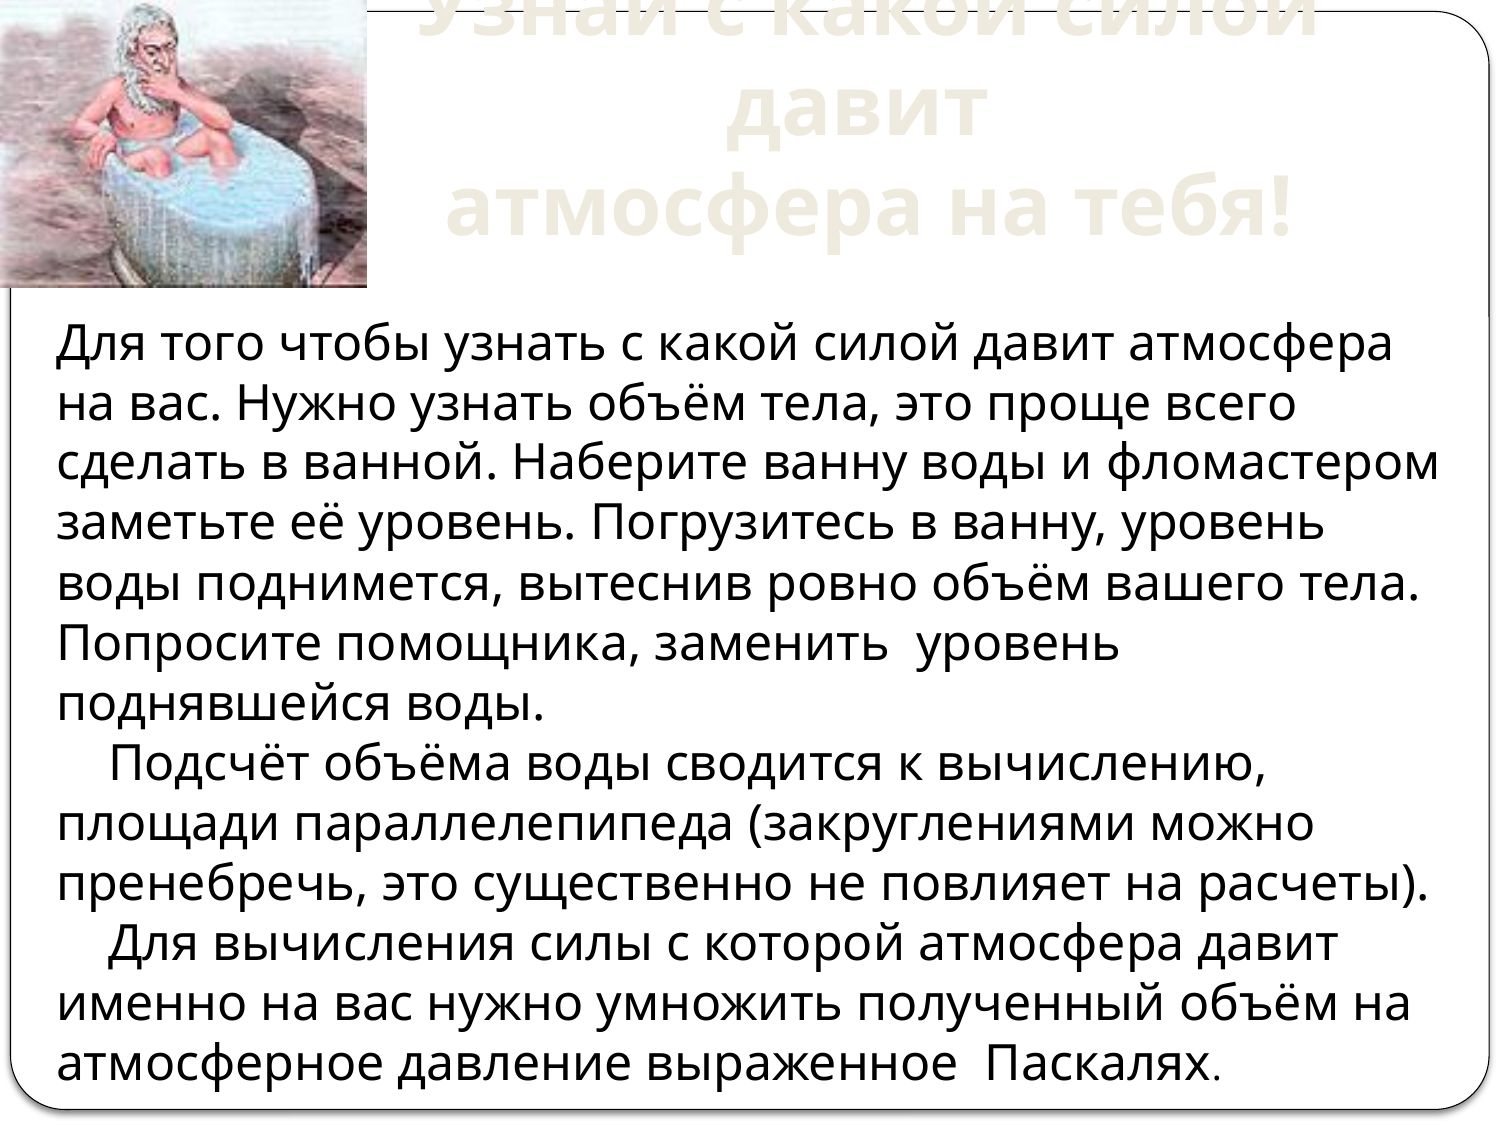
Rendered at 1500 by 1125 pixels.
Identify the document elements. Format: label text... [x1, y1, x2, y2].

title Узнай с какой силой давит атмосфера на тебя! [373, 30, 1425, 268]
text_box Для того чтобы узнать с какой силой давит атмосфера на вас. Нужно узнать объём тела, это проще всего сделать в ванной. Наберите ванну воды и фломастером заметьте её уровень. Погрузитесь в ванну, уровень воды поднимется, вытеснив ровно объём вашего тела. Попросите помощника, заменить уровень поднявшейся воды. Подсчёт объёма воды сводится к вычислению, площади параллелепипеда (закруглениями можно пренебречь, это существенно не повлияет на расчеты). Для вычисления силы с которой атмосфера давит именно на вас нужно умножить полученный объём на атмосферное давление выраженное Паскалях. [41, 302, 1459, 1098]
picture [0, 0, 367, 289]
